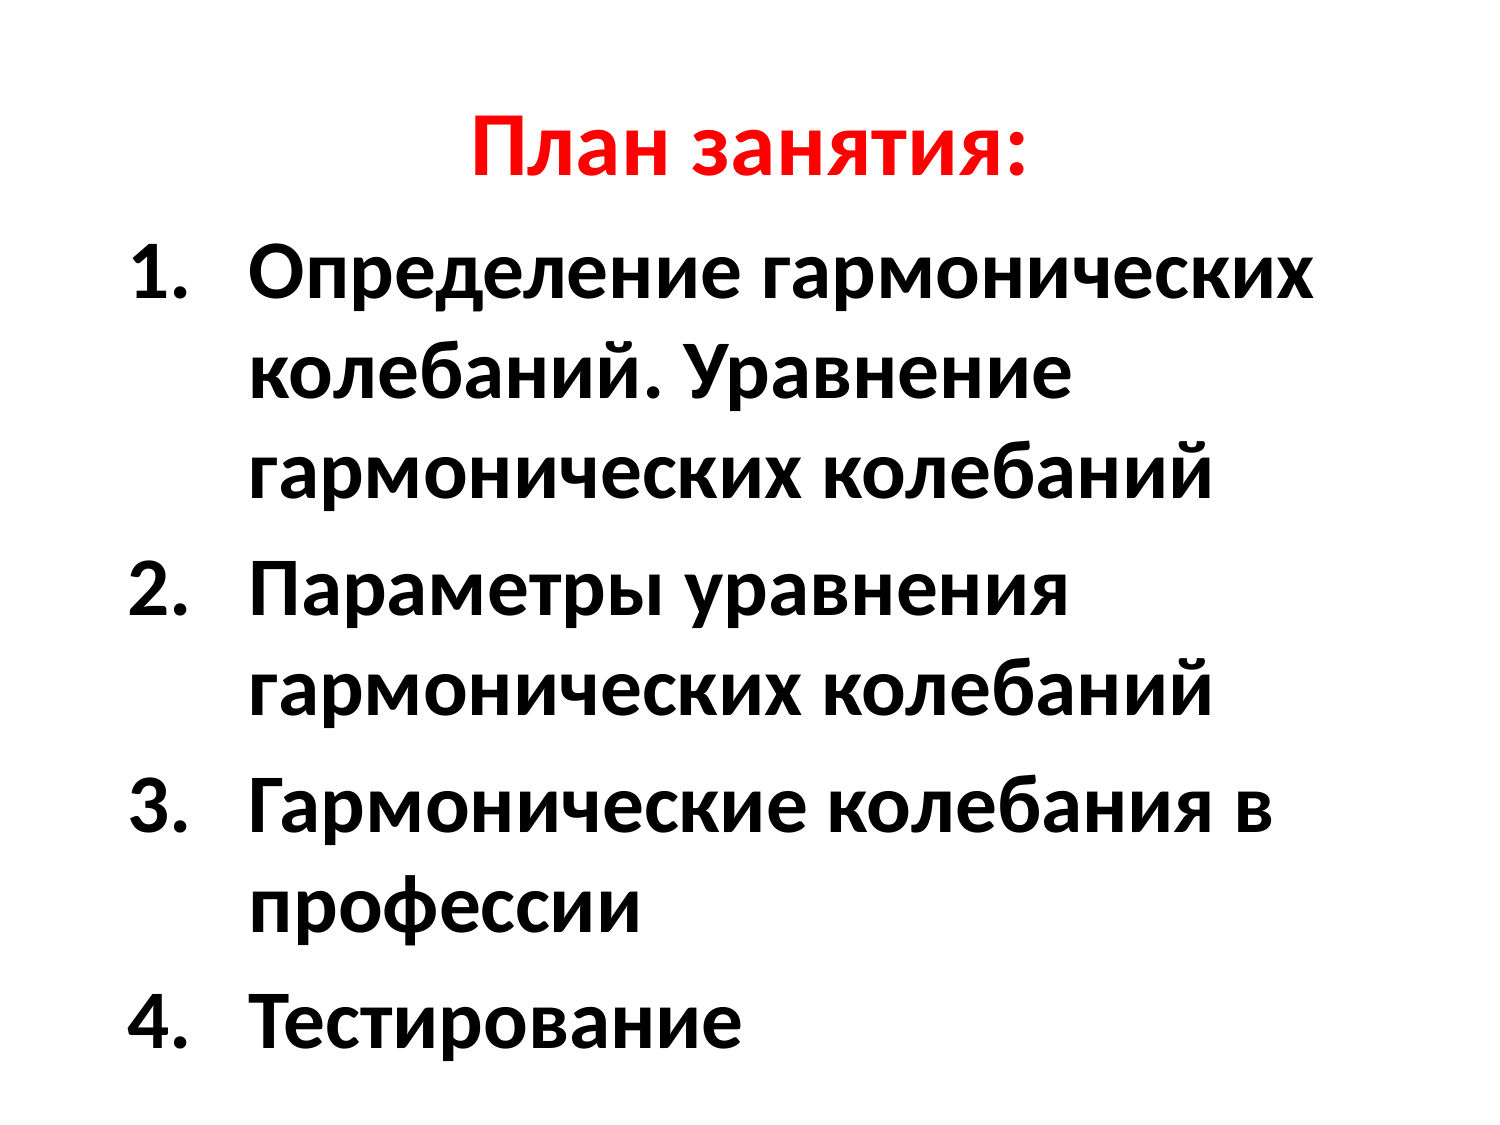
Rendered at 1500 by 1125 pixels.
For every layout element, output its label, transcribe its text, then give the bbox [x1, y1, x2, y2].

title План занятия: [75, 45, 1425, 233]
list Определение гармонических колебаний. Уравнение гармонических колебаний Параметры уравнения гармонических колебаний Гармонические колебания в профессии Тестирование [112, 208, 1463, 951]
